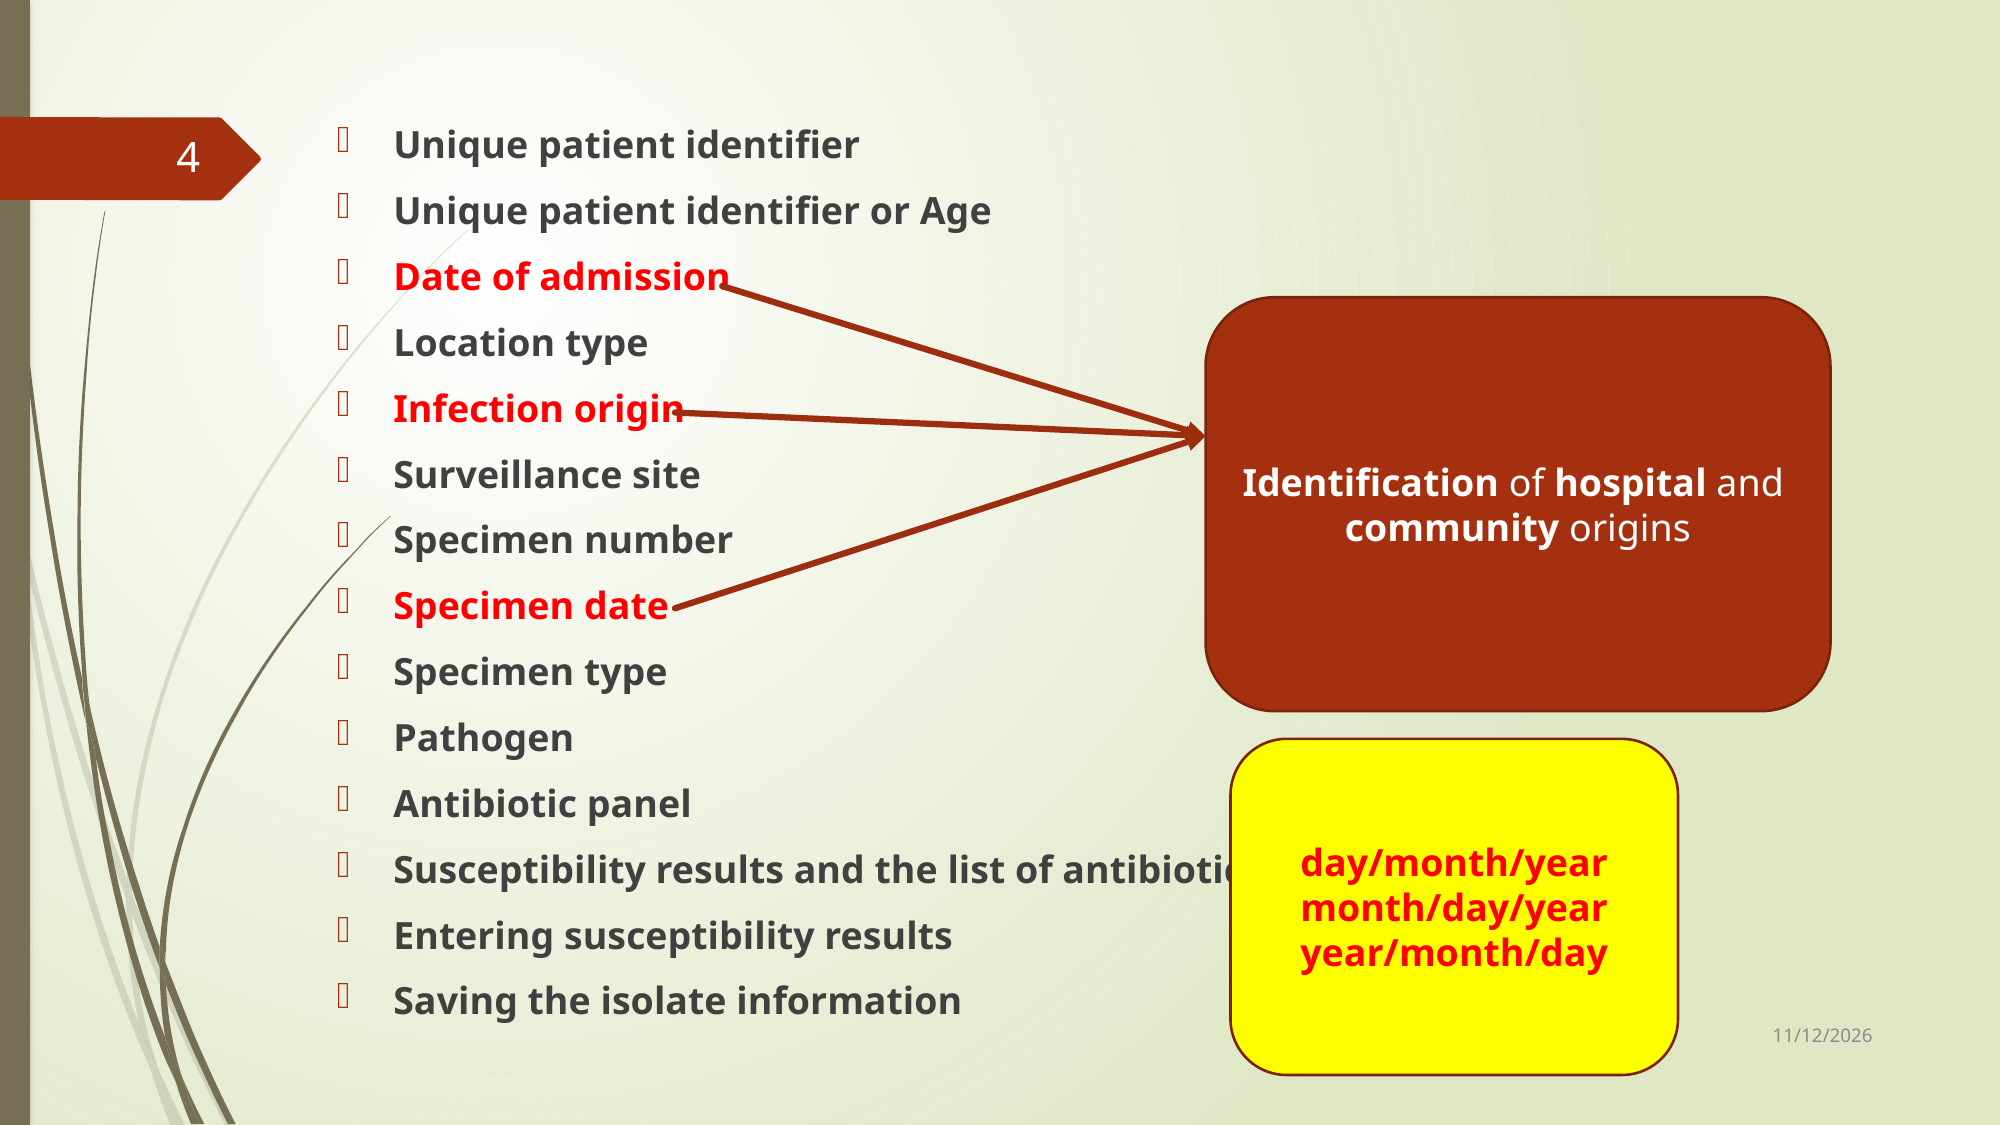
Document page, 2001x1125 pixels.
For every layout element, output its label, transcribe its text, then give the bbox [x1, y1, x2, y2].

text_box day/month/year month/day/year year/month/day [1229, 737, 1680, 1077]
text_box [721, 285, 1206, 412]
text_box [674, 435, 1206, 609]
slide_number 4 [87, 129, 216, 190]
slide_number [1699, 1005, 1888, 1067]
list Unique patient identifier Unique patient identifier or Age Date of admission Location type Infection origin Surveillance site Specimen number Specimen date Specimen type Pathogen Antibiotic panel Susceptibility results and the list of antibiotics Entering susceptibility results Saving the isolate information [321, 113, 1928, 1075]
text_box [674, 412, 1206, 435]
text_box Identification of hospital and community origins [1204, 295, 1832, 713]
